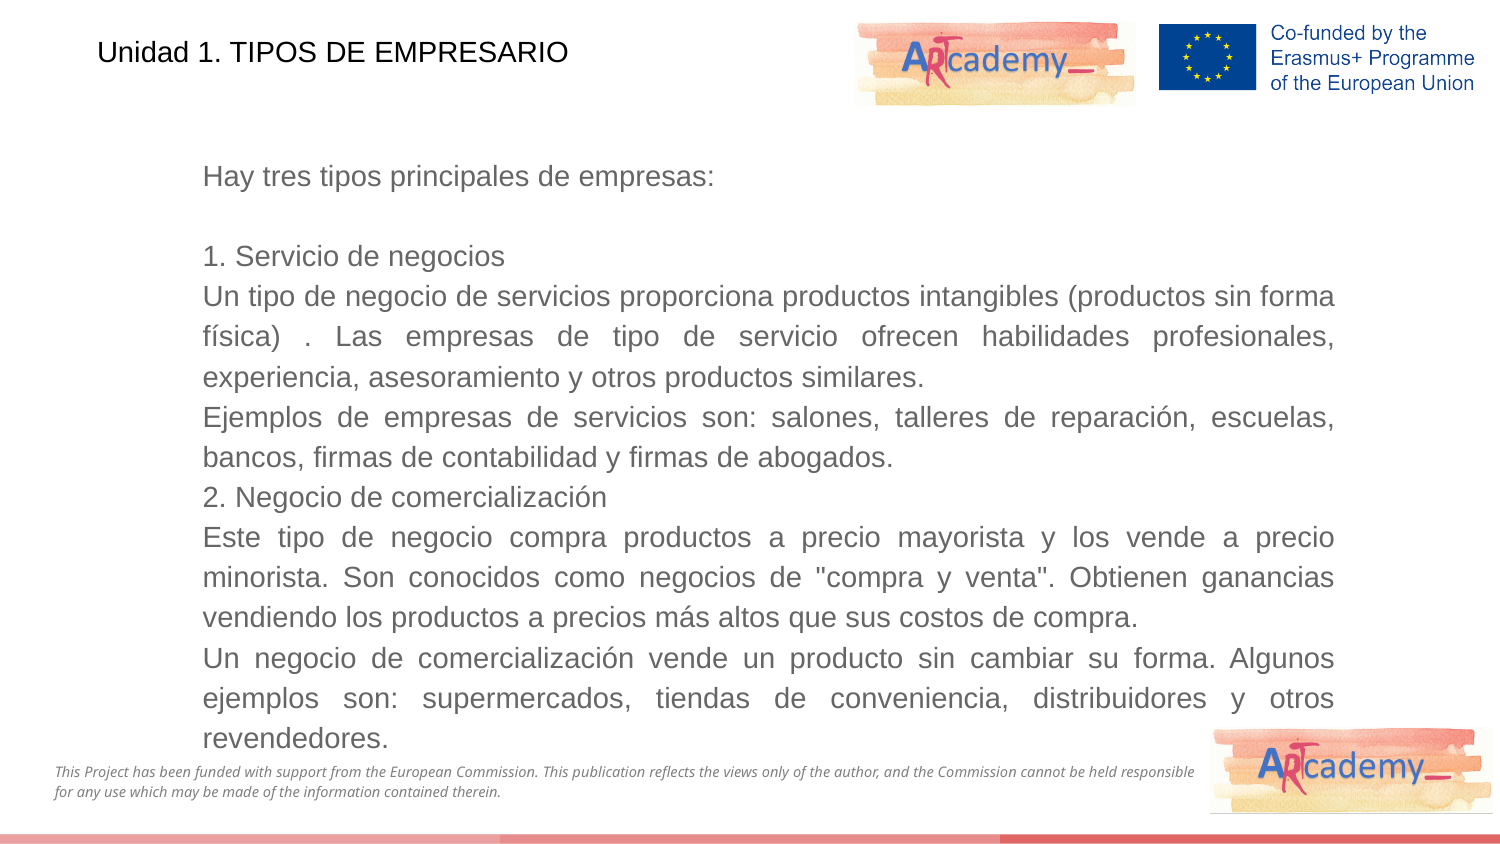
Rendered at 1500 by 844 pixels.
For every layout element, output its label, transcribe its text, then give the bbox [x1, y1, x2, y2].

text_box Unidad 1. TIPOS DE EMPRESARIO [82, 26, 588, 76]
picture [1158, 24, 1474, 94]
text_box This Project has been funded with support from the European Commission. This publication reflects the views only of the author, and the Commission cannot be held responsible for any use which may be made of the information contained therein. [39, 754, 1205, 799]
picture [1210, 709, 1493, 844]
list Hay tres tipos principales de empresas: 1. Servicio de negocios Un tipo de negocio de servicios proporciona productos intangibles (productos sin forma física) . Las empresas de tipo de servicio ofrecen habilidades profesionales, experiencia, asesoramiento y otros productos similares. Ejemplos de empresas de servicios son: salones, talleres de reparación, escuelas, bancos, firmas de contabilidad y firmas de abogados. 2. Negocio de comercialización Este tipo de negocio compra productos a precio mayorista y los vende a precio minorista. Son conocidos como negocios de "compra y venta". Obtienen ganancias vendiendo los productos a precios más altos que sus costos de compra. Un negocio de comercialización vende un producto sin cambiar su forma. Algunos ejemplos son: supermercados, tiendas de conveniencia, distribuidores y otros revendedores. [164, 136, 1352, 706]
picture [854, 2, 1137, 138]
